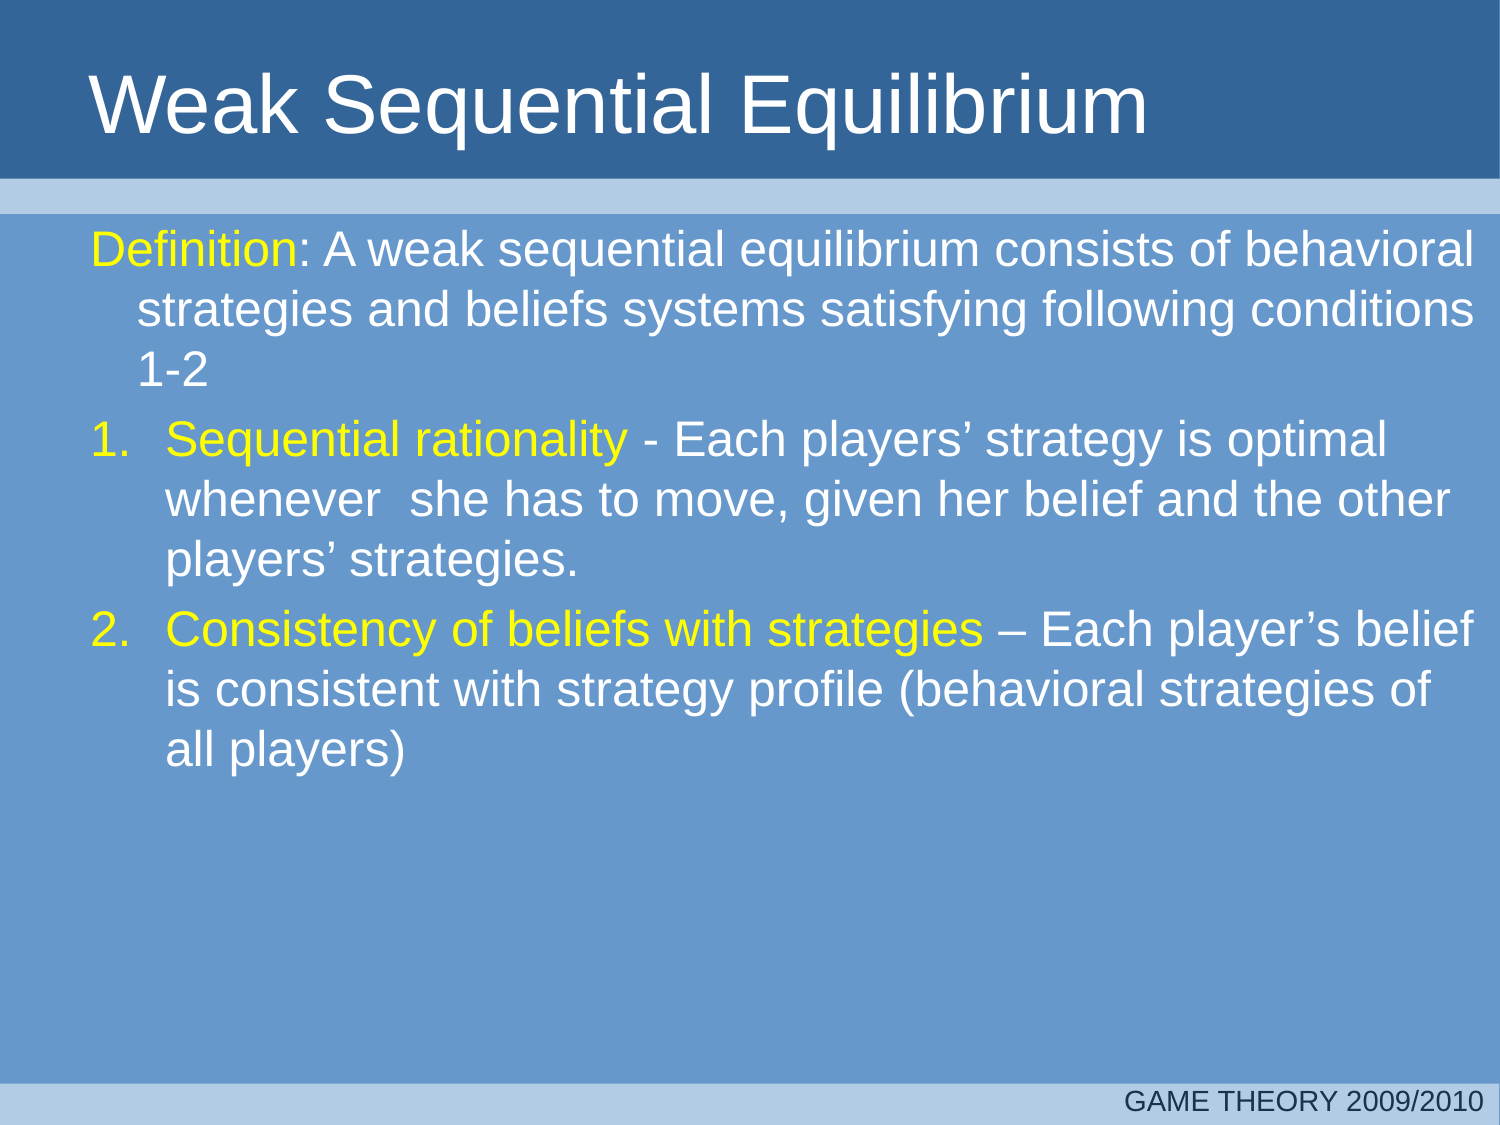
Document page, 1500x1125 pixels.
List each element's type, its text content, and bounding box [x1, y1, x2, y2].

text_box Weak Sequential Equilibrium [73, 41, 1434, 160]
text_box GAME THEORY 2009/2010 [1109, 1075, 1500, 1125]
list Definition: A weak sequential equilibrium consists of behavioral strategies and beliefs systems satisfying following conditions 1-2 Sequential rationality - Each players’ strategy is optimal whenever she has to move, given her belief and the other players’ strategies. Consistency of beliefs with strategies – Each player’s belief is consistent with strategy profile (behavioral strategies of all players) [0, 208, 1500, 1042]
